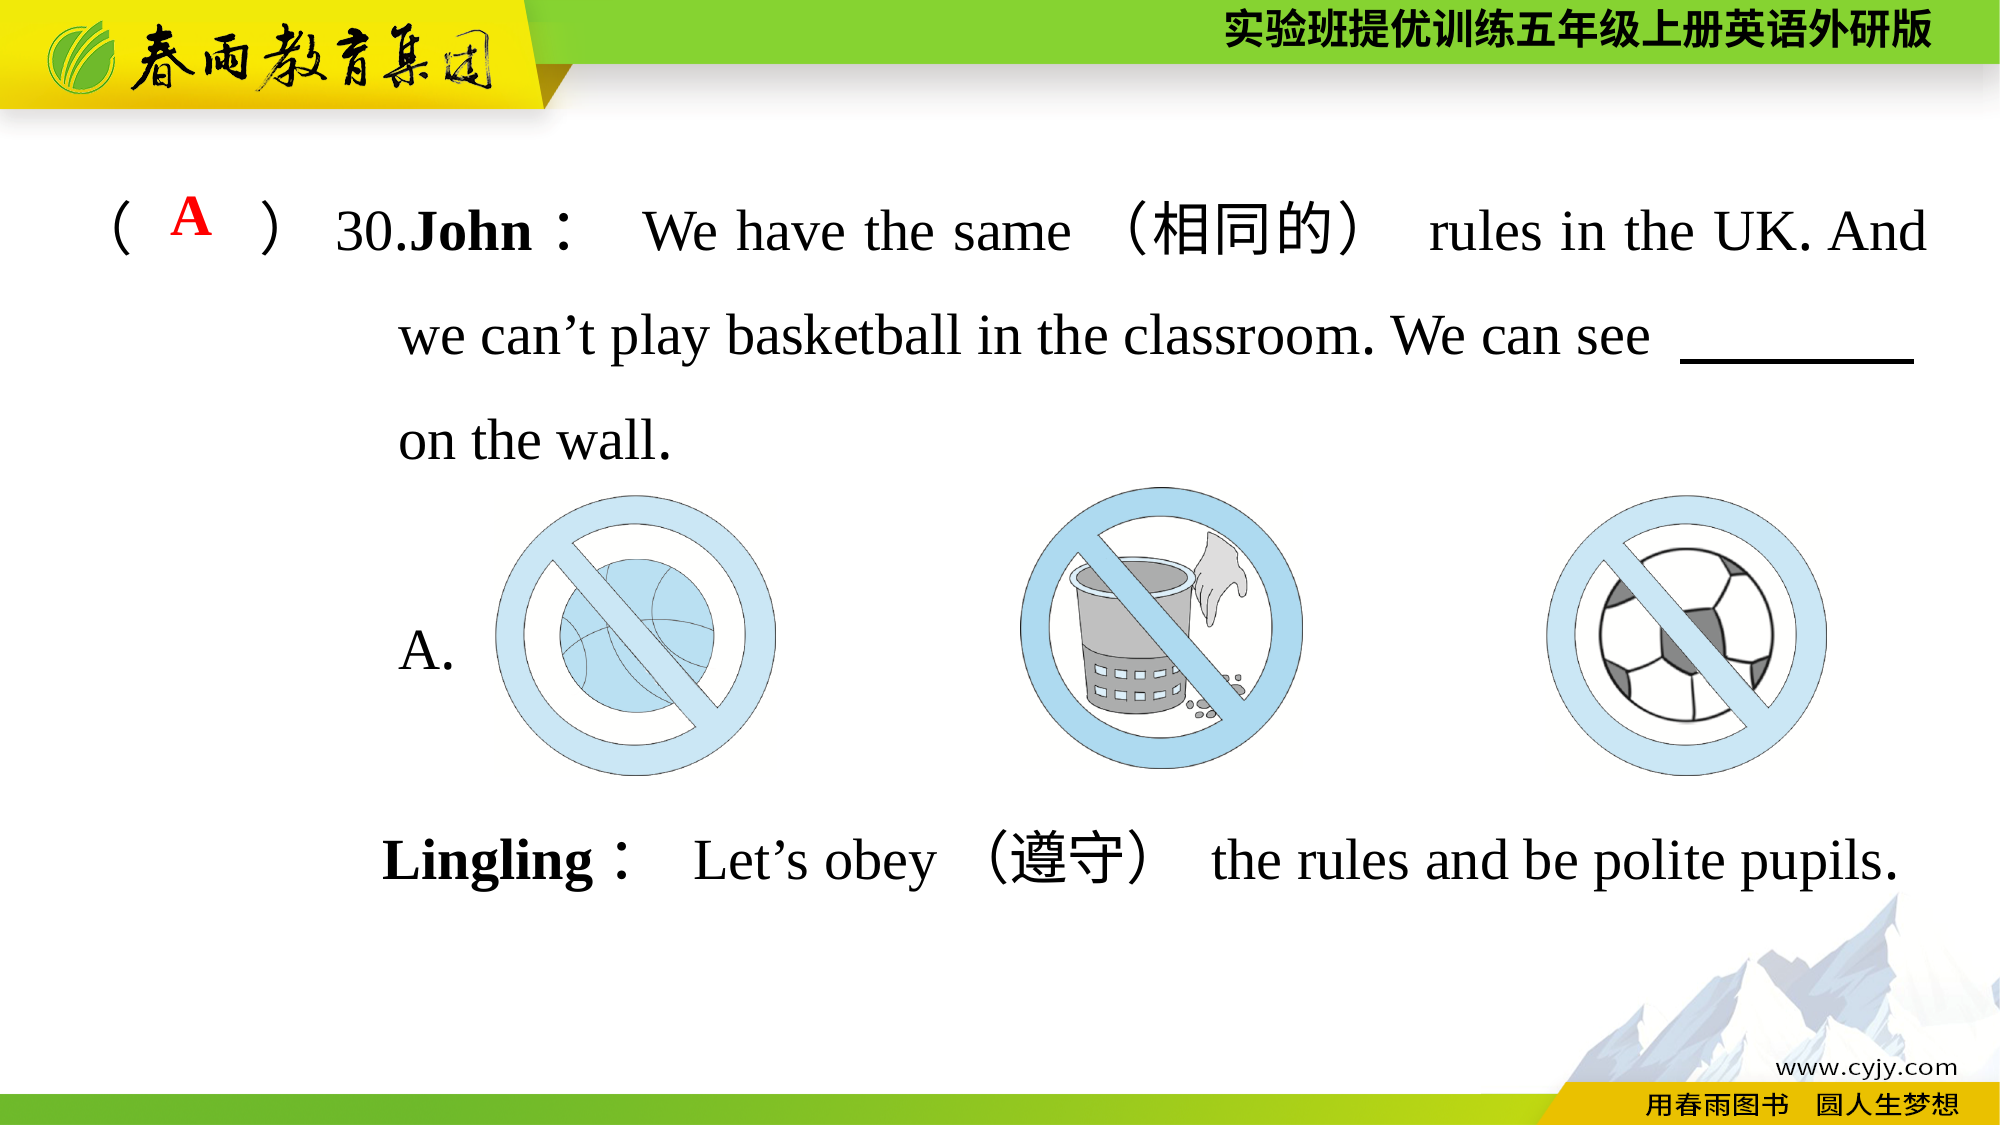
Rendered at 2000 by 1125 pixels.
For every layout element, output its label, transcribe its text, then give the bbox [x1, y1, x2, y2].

list （ ）30.John： We have the same（相同的） rules in the UK. And we can’t play basketball in the classroom. We can see on the wall. A. B. C. Lingling： Let’s obey（遵守） the rules and be polite pupils. [59, 149, 1944, 894]
picture [0, 0, 2000, 1125]
text_box A [156, 169, 228, 255]
